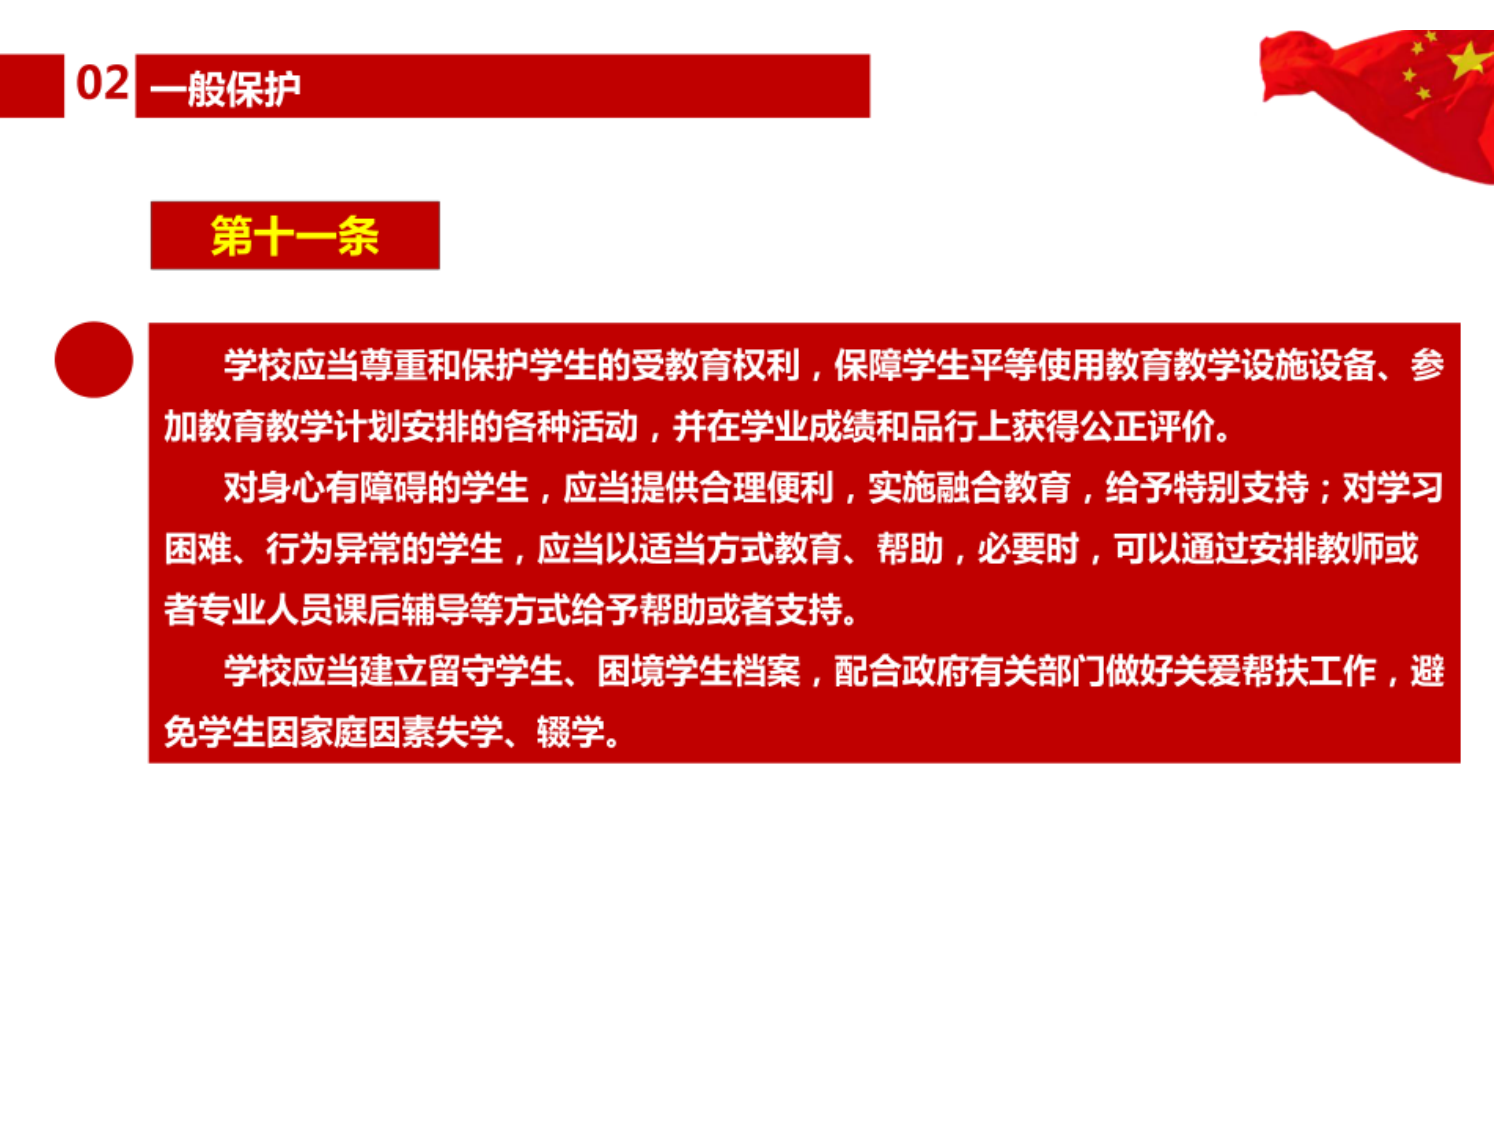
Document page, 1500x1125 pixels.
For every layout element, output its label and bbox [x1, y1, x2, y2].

list [0, 30, 1494, 882]
